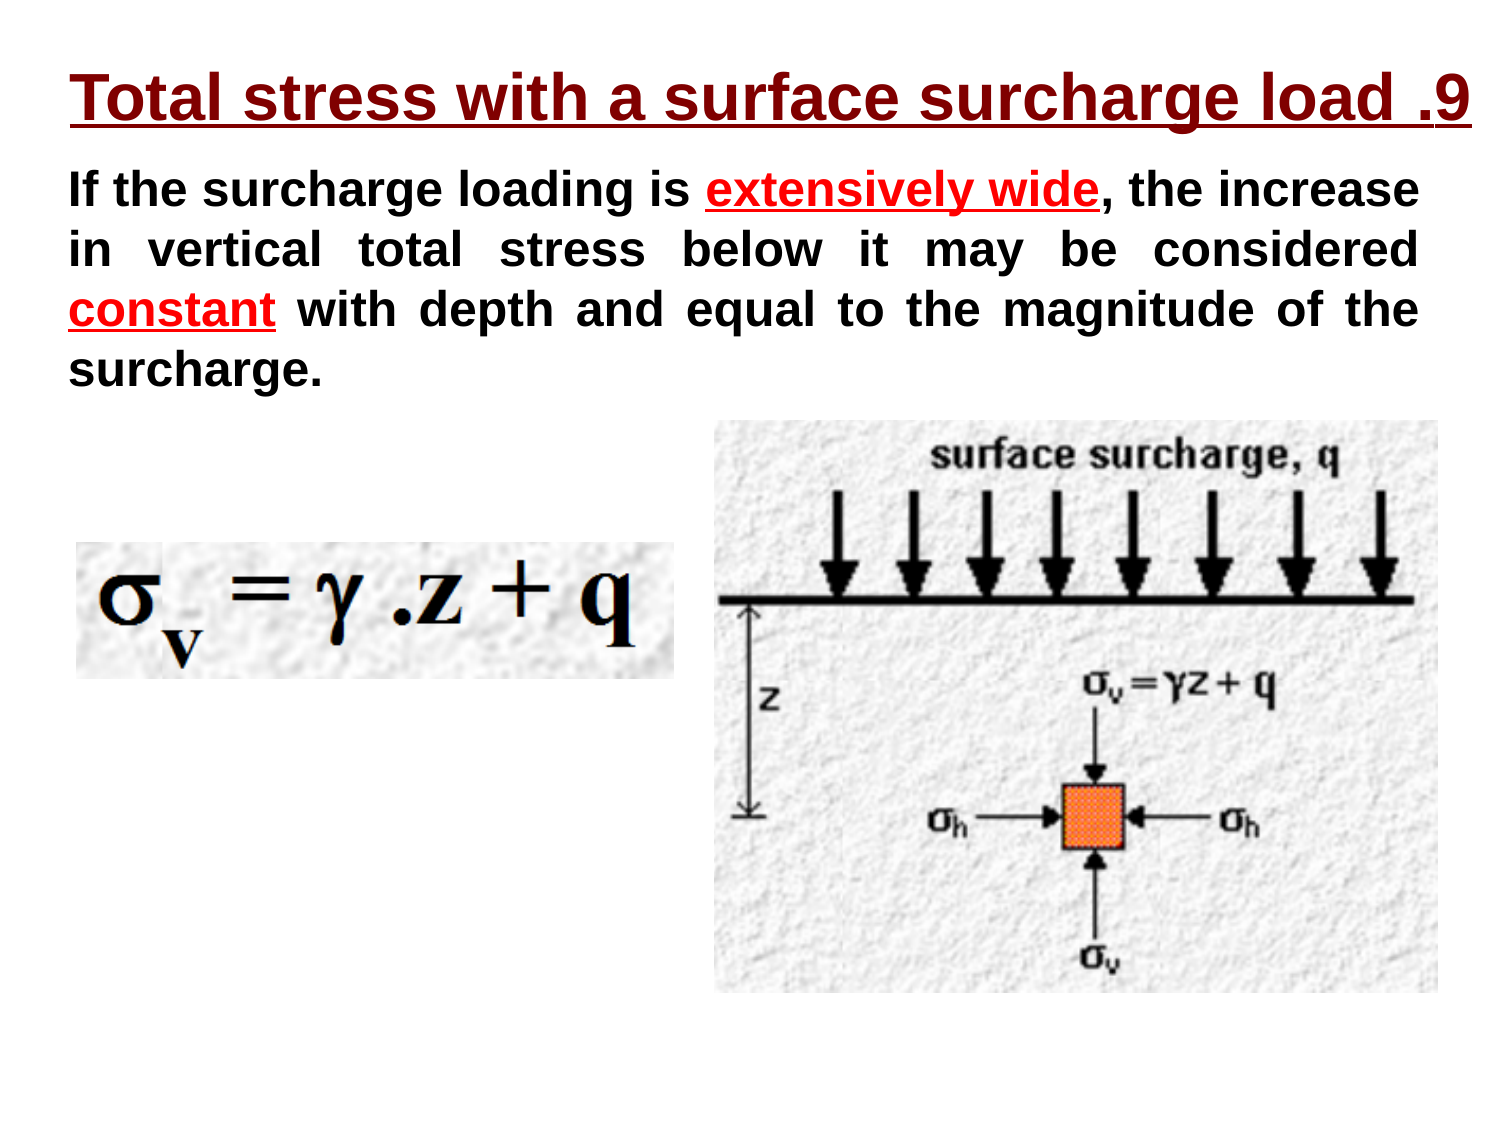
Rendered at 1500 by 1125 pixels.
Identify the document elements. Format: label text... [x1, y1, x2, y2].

picture [76, 542, 674, 680]
text_box If the surcharge loading is extensively wide, the increase in vertical total stress below it may be considered constant with depth and equal to the magnitude of the surcharge. [53, 148, 1436, 404]
picture [714, 420, 1439, 993]
text_box 9. Total stress with a surface surcharge load [54, 46, 1487, 142]
